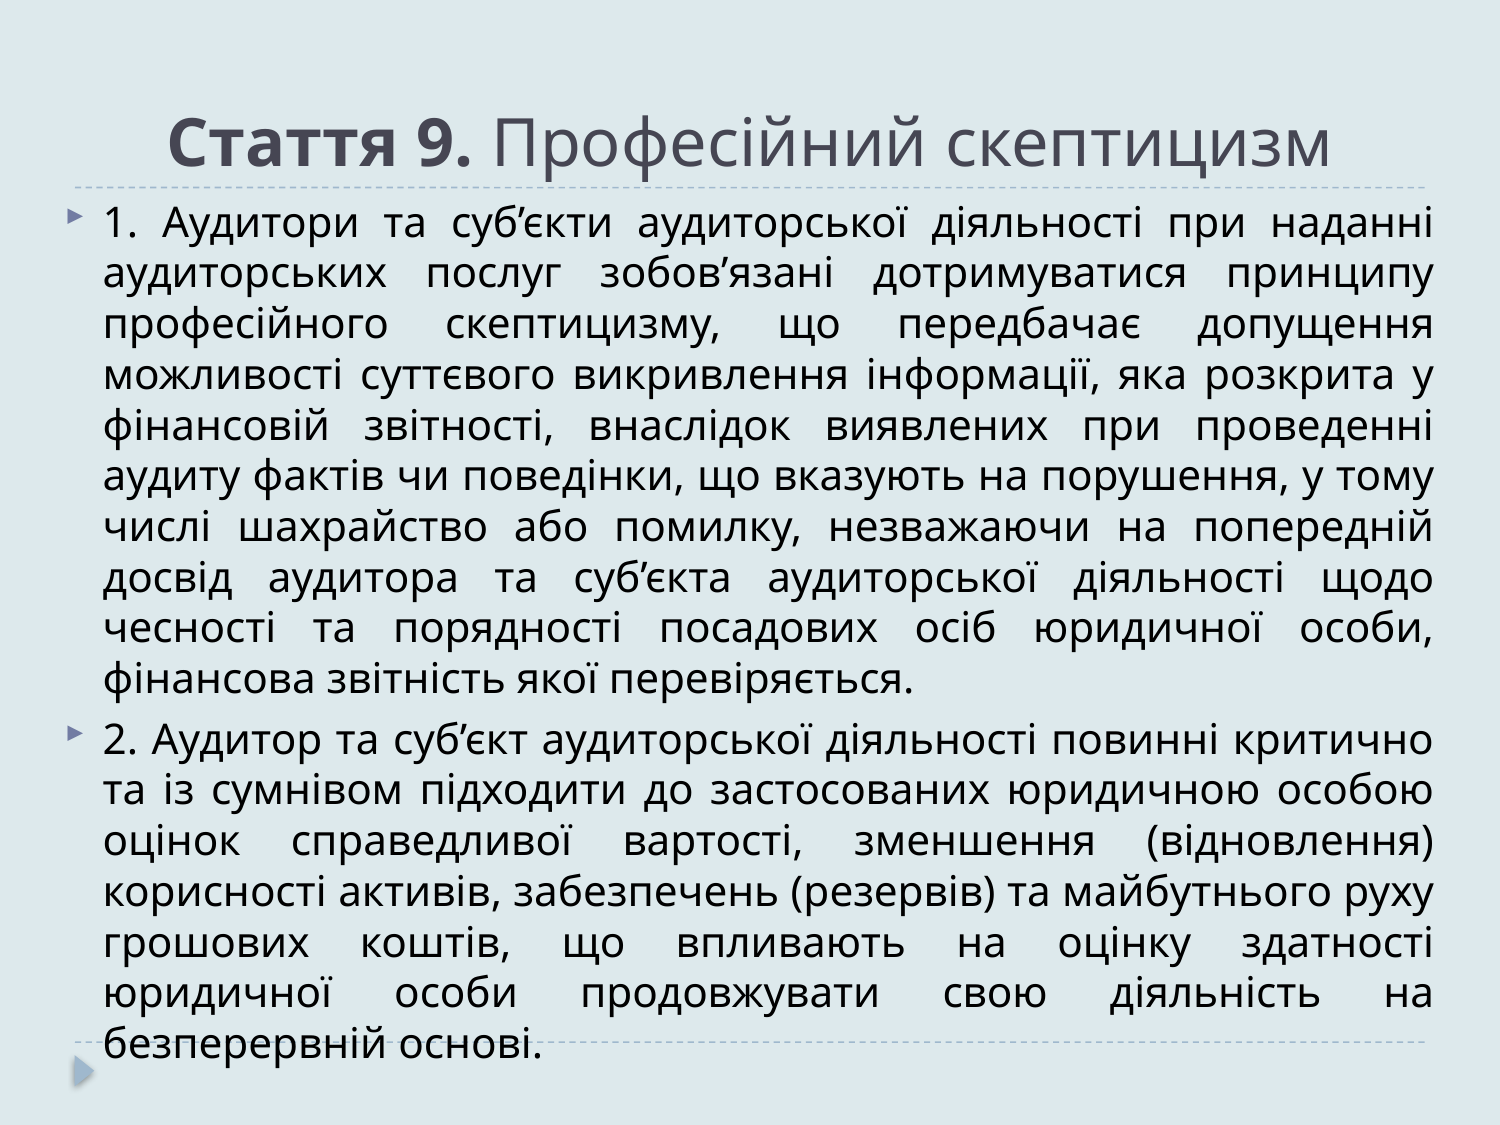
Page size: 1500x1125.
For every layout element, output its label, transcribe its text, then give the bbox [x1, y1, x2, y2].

title Стаття 9. Професійний скептицизм [75, 24, 1425, 187]
list 1. Аудитори та суб’єкти аудиторської діяльності при наданні аудиторських послуг зобов’язані дотримуватися принципу професійного скептицизму, що передбачає допущення можливості суттєвого викривлення інформації, яка розкрита у фінансовій звітності, внаслідок виявлених при проведенні аудиту фактів чи поведінки, що вказують на порушення, у тому числі шахрайство або помилку, незважаючи на попередній досвід аудитора та суб’єкта аудиторської діяльності щодо чесності та порядності посадових осіб юридичної особи, фінансова звітність якої перевіряється. 2. Аудитор та суб’єкт аудиторської діяльності повинні критично та із сумнівом підходити до застосованих юридичною особою оцінок справедливої вартості, зменшення (відновлення) корисності активів, забезпечень (резервів) та майбутнього руху грошових коштів, що впливають на оцінку здатності юридичної особи продовжувати свою діяльність на безперервній основі. [50, 187, 1450, 1088]
